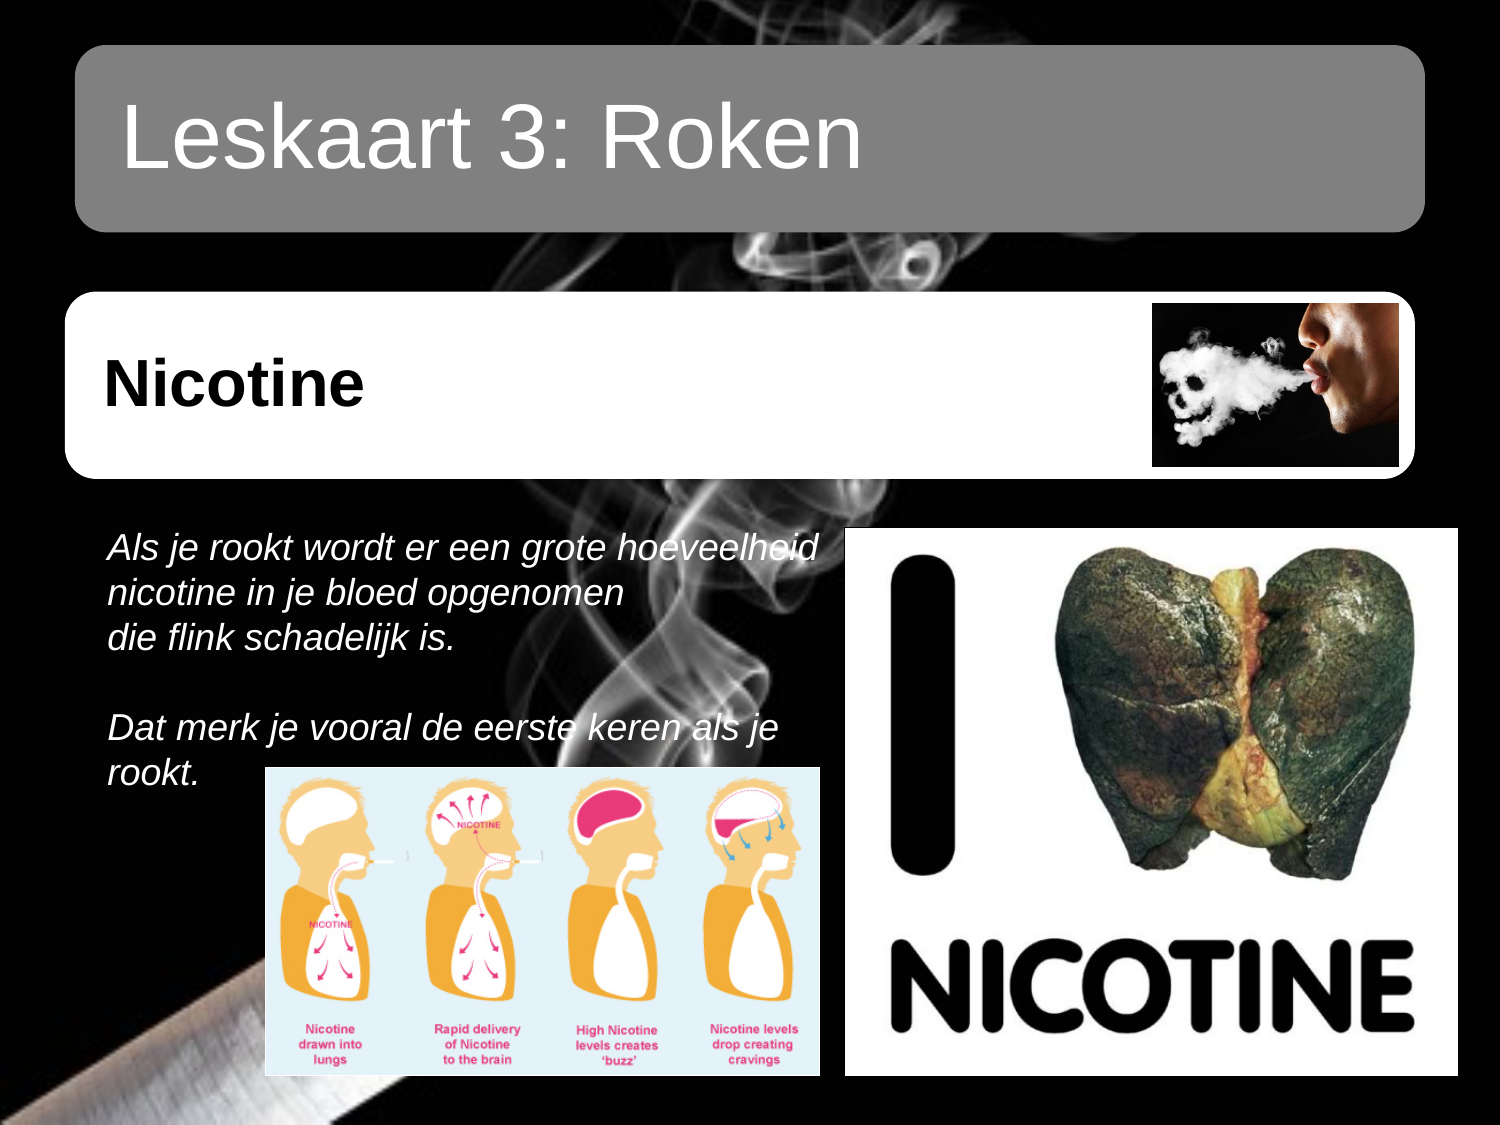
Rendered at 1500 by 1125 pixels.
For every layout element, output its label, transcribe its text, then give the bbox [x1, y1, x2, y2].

text_box Als je rookt wordt er een grote hoeveelheid nicotine in je bloed opgenomen die flink schadelijk is. Dat merk je vooral de eerste keren als je rookt. [92, 515, 834, 800]
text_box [64, 290, 1416, 480]
picture [0, 0, 1500, 1125]
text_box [74, 44, 1426, 233]
